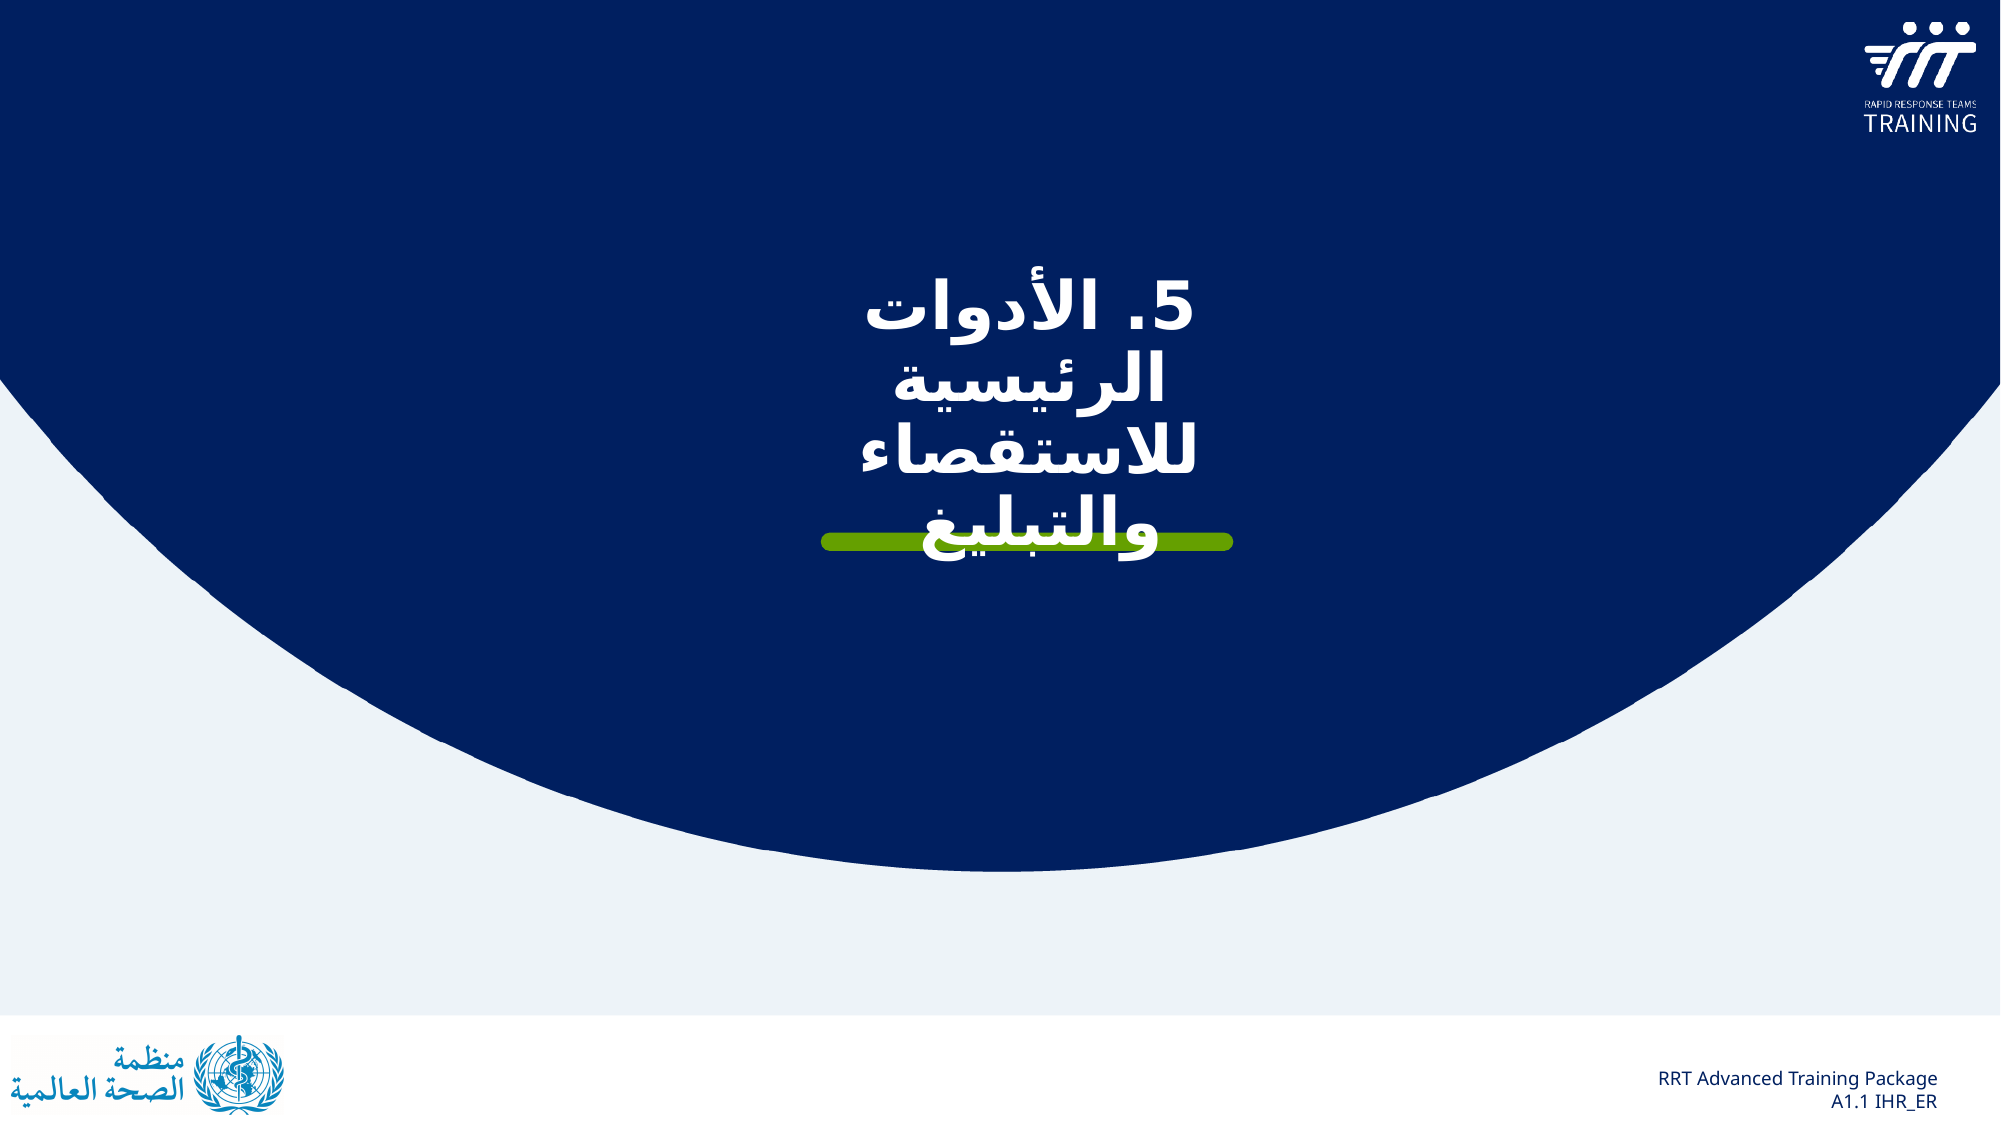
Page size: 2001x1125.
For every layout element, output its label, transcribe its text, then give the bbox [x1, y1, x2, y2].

picture [241, 1050, 247, 1059]
picture [11, 1035, 284, 1115]
picture [0, 0, 2001, 904]
list 5. الأدوات الرئيسية للاستقصاء والتبليغ [698, 261, 1362, 570]
